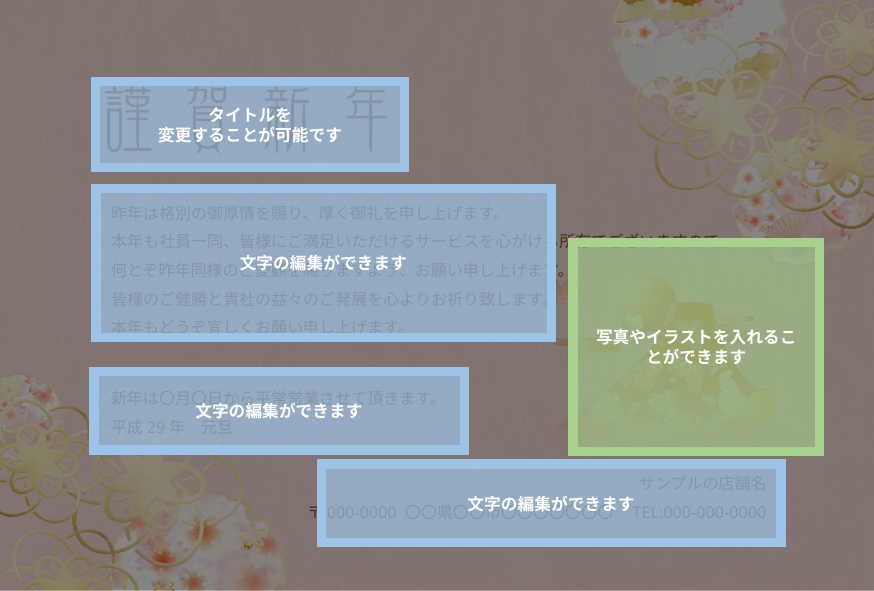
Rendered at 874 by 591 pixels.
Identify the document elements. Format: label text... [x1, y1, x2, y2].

picture [532, 262, 787, 458]
text_box 文字の編集ができます [95, 187, 552, 339]
text_box タイトルを 変更することが可能です [95, 81, 406, 168]
text_box 文字の編集ができます [93, 370, 465, 451]
text_box [0, 0, 874, 591]
text_box 写真やイラストを入れることができます [572, 241, 821, 453]
text_box 文字の編集ができます [320, 463, 782, 544]
picture [96, 77, 396, 162]
